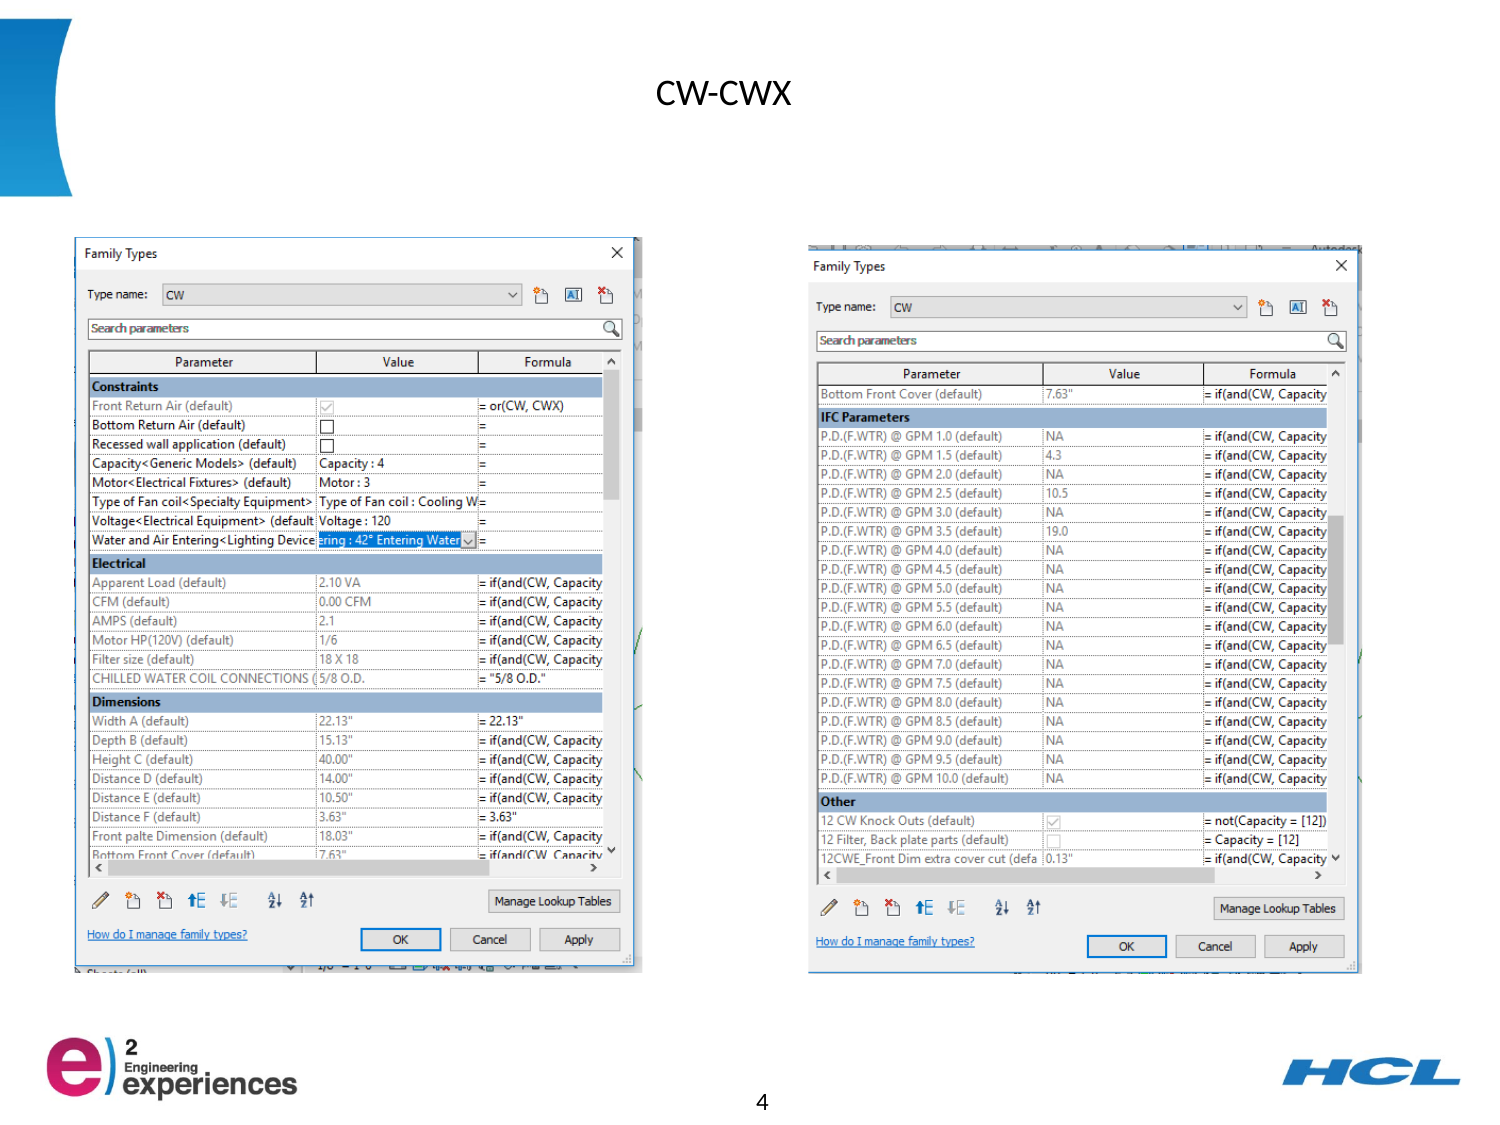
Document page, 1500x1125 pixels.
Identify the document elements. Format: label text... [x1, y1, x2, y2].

picture [0, 0, 1500, 1125]
text_box CW-CWX [641, 60, 807, 121]
